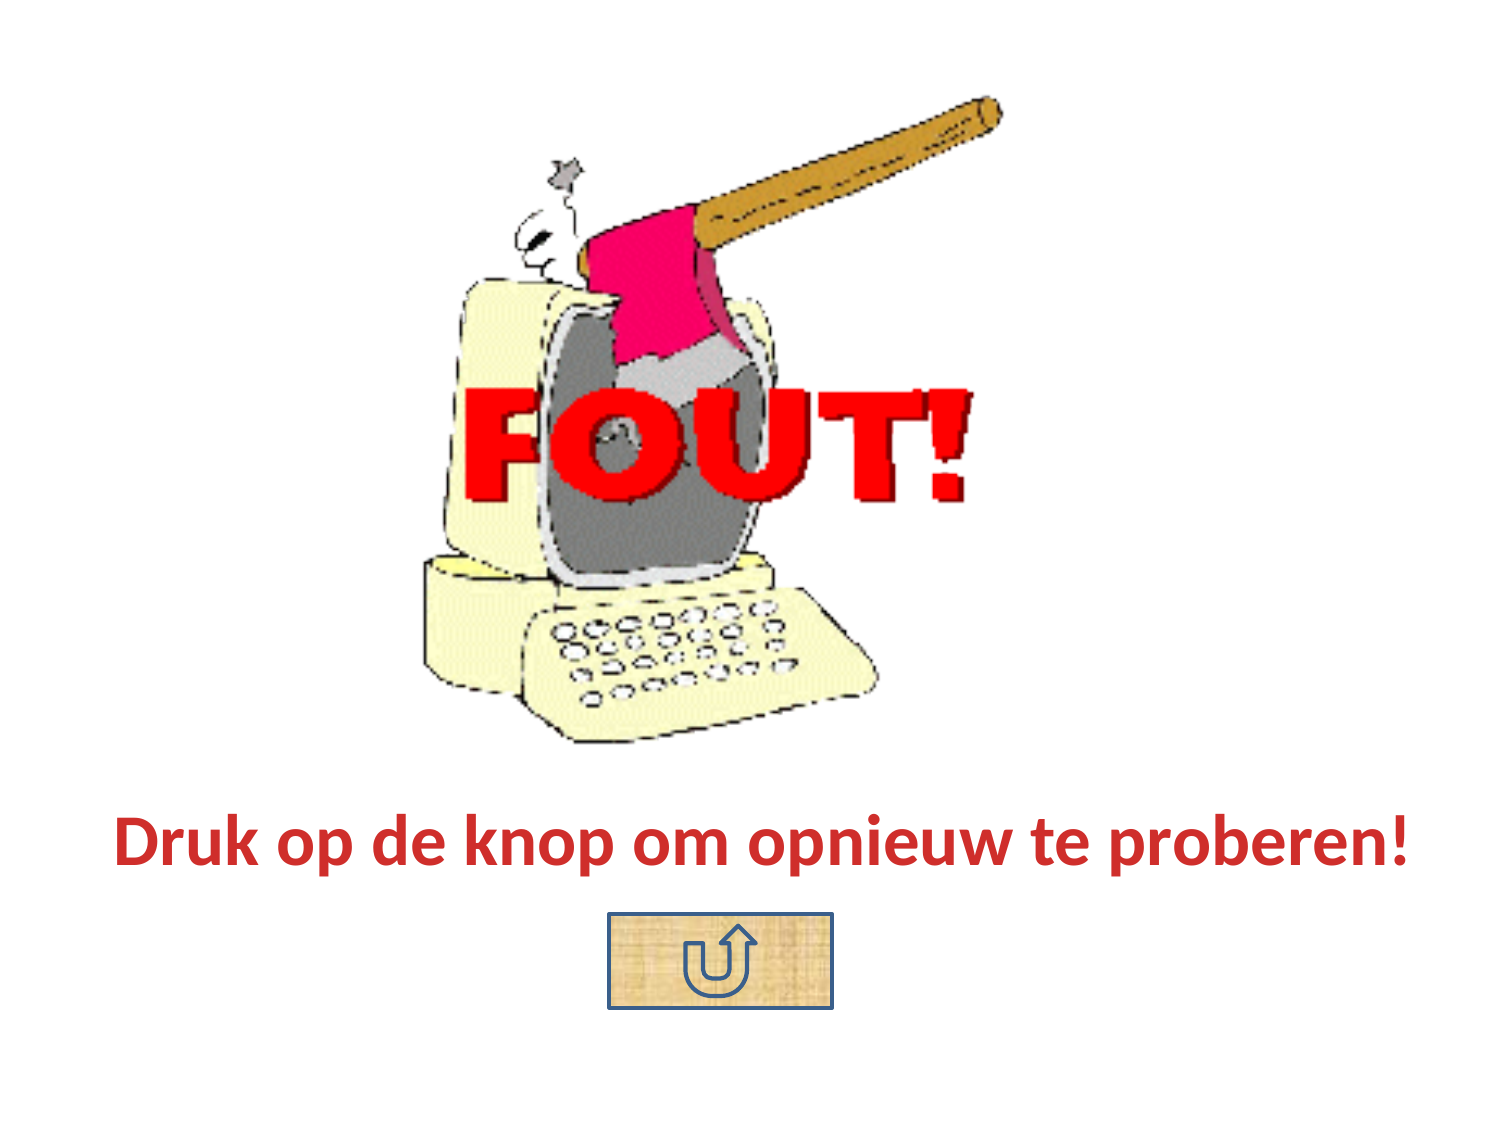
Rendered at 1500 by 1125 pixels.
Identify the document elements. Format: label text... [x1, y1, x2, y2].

text_box [607, 912, 834, 1010]
picture [421, 70, 1008, 764]
text_box Druk op de knop om opnieuw te proberen! [98, 785, 1429, 888]
